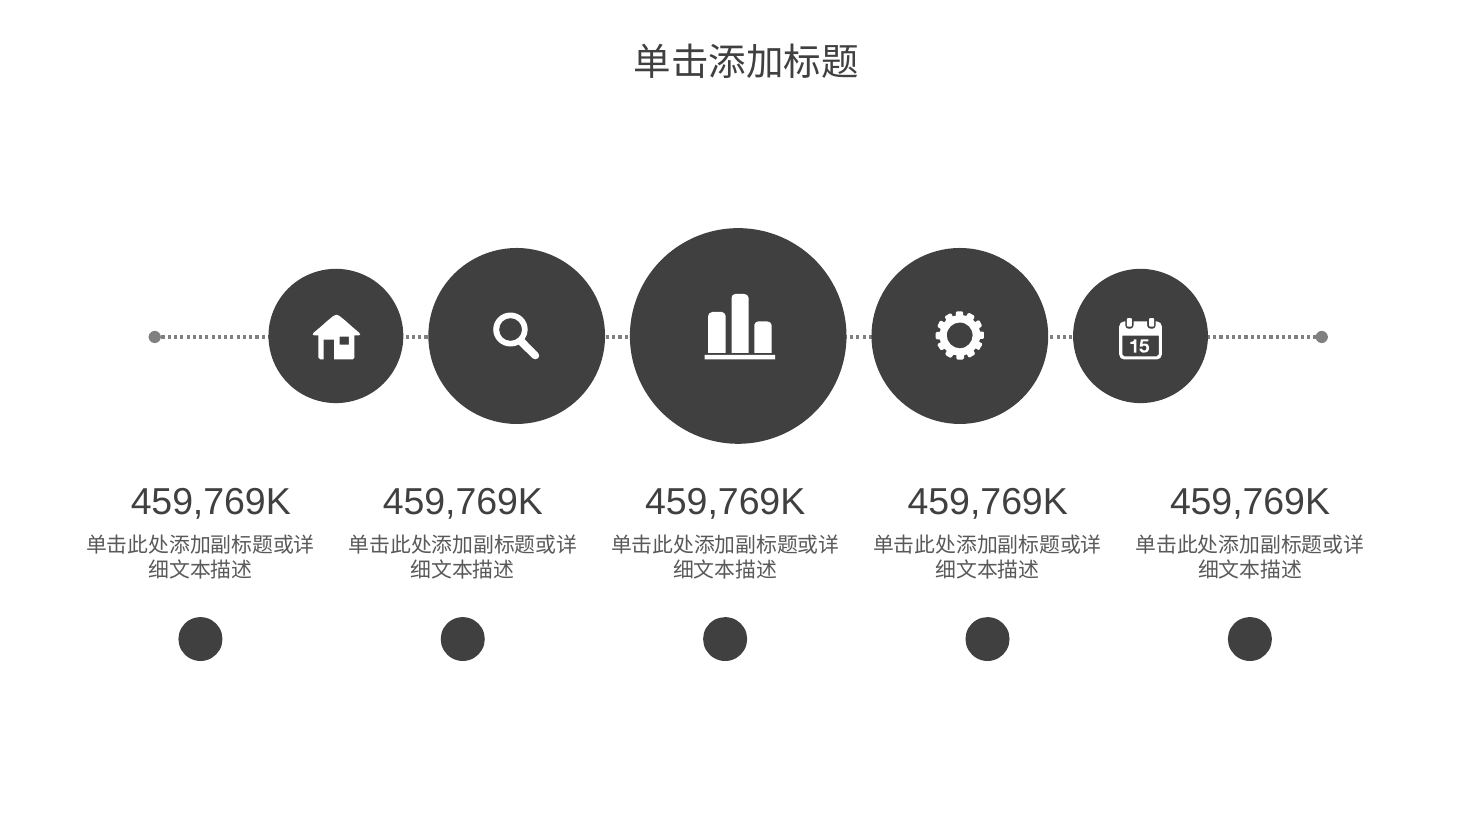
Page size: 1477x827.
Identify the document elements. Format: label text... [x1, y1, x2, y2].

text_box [80, 476, 320, 662]
text_box [628, 345, 849, 446]
text_box [627, 226, 849, 336]
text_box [605, 476, 845, 662]
text_box [318, 345, 324, 360]
text_box [266, 345, 405, 406]
text_box [266, 266, 406, 336]
text_box [493, 312, 528, 336]
text_box [869, 345, 1050, 427]
text_box 单击添加标题 [633, 38, 859, 84]
text_box [1070, 266, 1211, 336]
text_box [869, 245, 1051, 336]
text_box [334, 345, 355, 360]
text_box [312, 314, 361, 336]
text_box [426, 245, 608, 336]
text_box [519, 345, 540, 360]
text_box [704, 293, 776, 360]
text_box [867, 476, 1108, 662]
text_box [1130, 476, 1370, 662]
text_box [937, 345, 983, 360]
text_box [426, 345, 607, 427]
text_box [1071, 345, 1210, 406]
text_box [343, 476, 583, 662]
text_box [935, 311, 984, 336]
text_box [1118, 317, 1163, 360]
